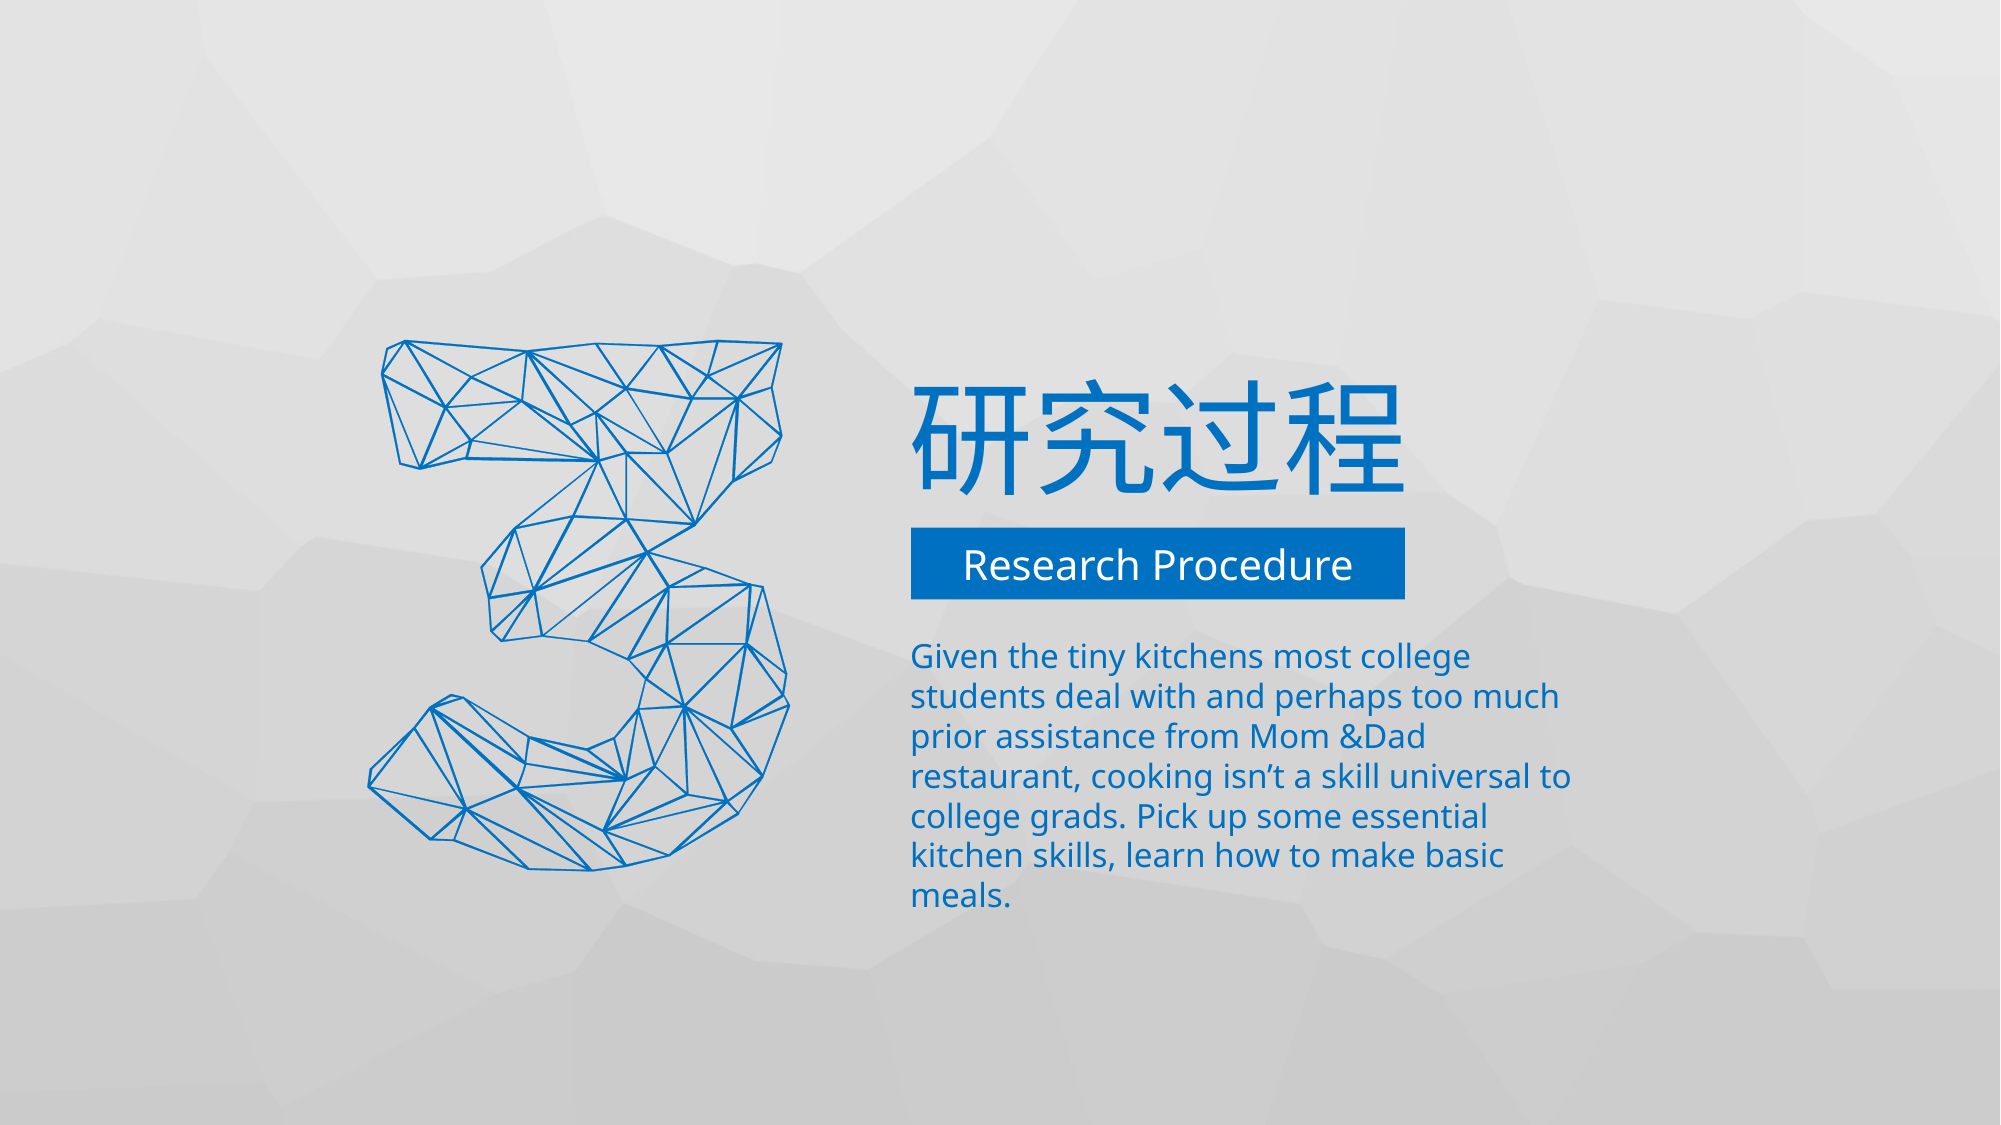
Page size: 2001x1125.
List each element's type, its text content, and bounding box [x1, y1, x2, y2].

text_box Given the tiny kitchens most college students deal with and perhaps too much prior assistance from Mom &Dad restaurant, cooking isn’t a skill universal to college grads. Pick up some essential kitchen skills, learn how to make basic meals. [895, 627, 1613, 922]
text_box 研究过程 [839, 353, 1477, 518]
text_box Research Procedure [910, 527, 1406, 600]
text_box [367, 339, 790, 872]
picture [0, 0, 2001, 1125]
